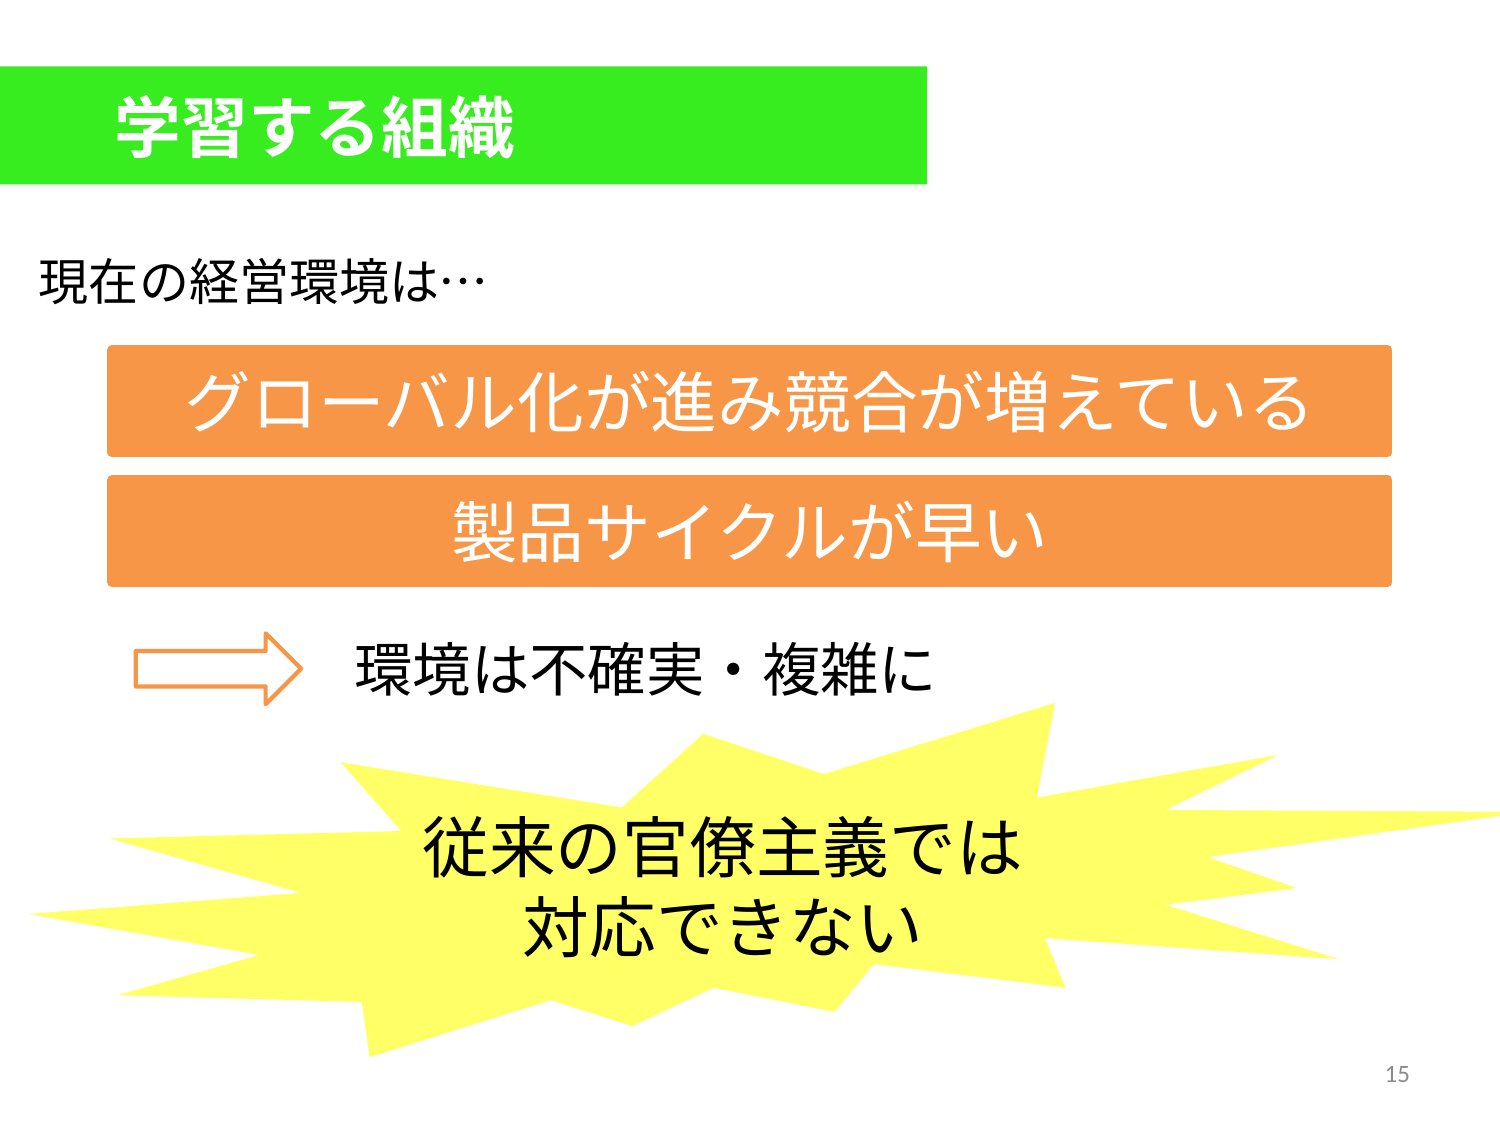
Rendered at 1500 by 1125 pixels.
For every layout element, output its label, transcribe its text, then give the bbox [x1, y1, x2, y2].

text_box 製品サイクルが早い [110, 478, 1390, 584]
text_box [133, 631, 304, 707]
text_box 学習する組織 [0, 64, 929, 186]
text_box グローバル化が進み競合が増えている [110, 348, 1390, 454]
text_box 環境は不確実・複雑に [339, 625, 953, 711]
text_box 現在の経営環境は… [24, 243, 504, 319]
slide_number 15 [1074, 1042, 1425, 1103]
text_box 従来の官僚主義では 対応できない [26, 700, 1500, 1060]
